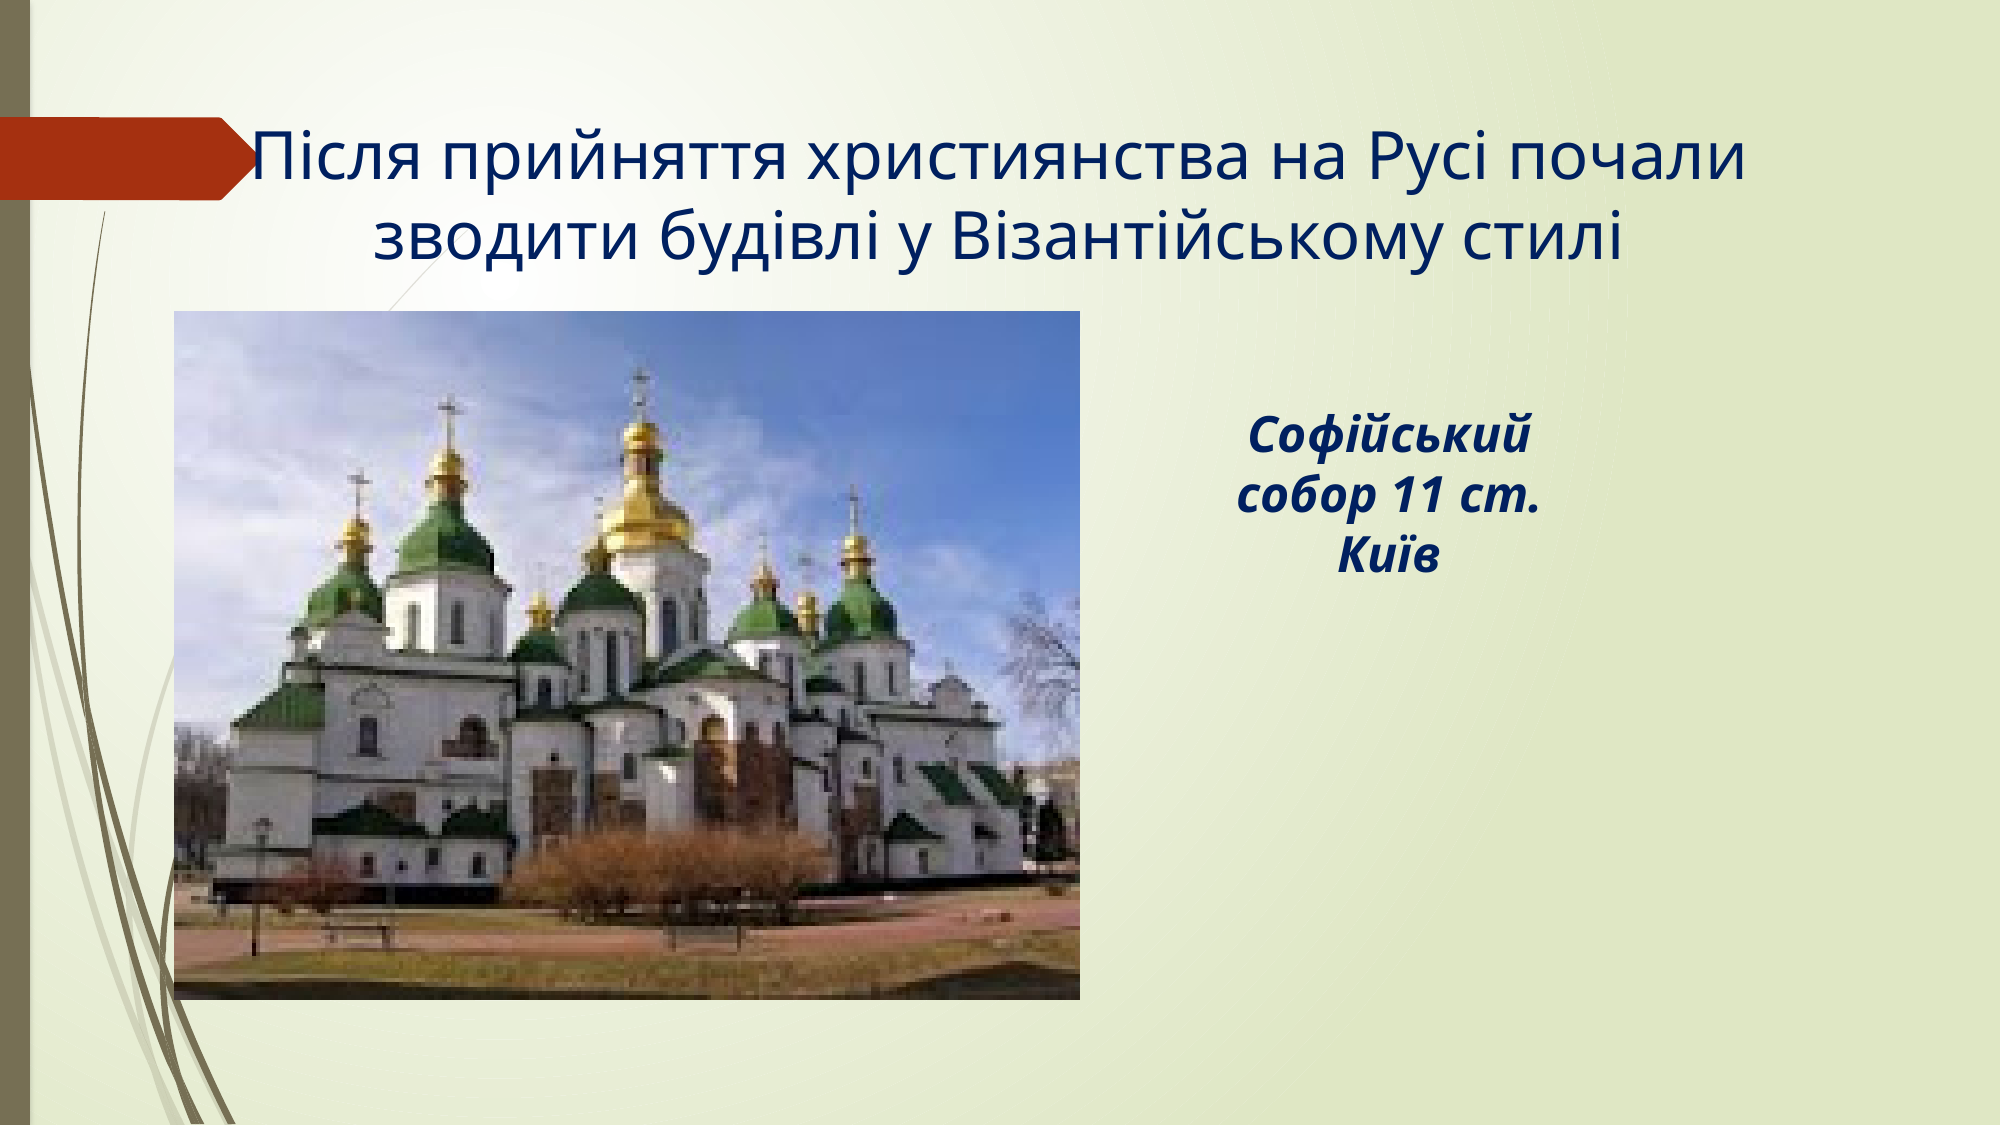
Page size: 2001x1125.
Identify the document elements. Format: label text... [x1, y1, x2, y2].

text_box Софійський собор 11 ст. Київ [1200, 395, 1580, 591]
picture [174, 311, 1080, 1000]
title Після прийняття християнства на Русі почали зводити будівлі у Візантійському стилі [174, 105, 1825, 312]
